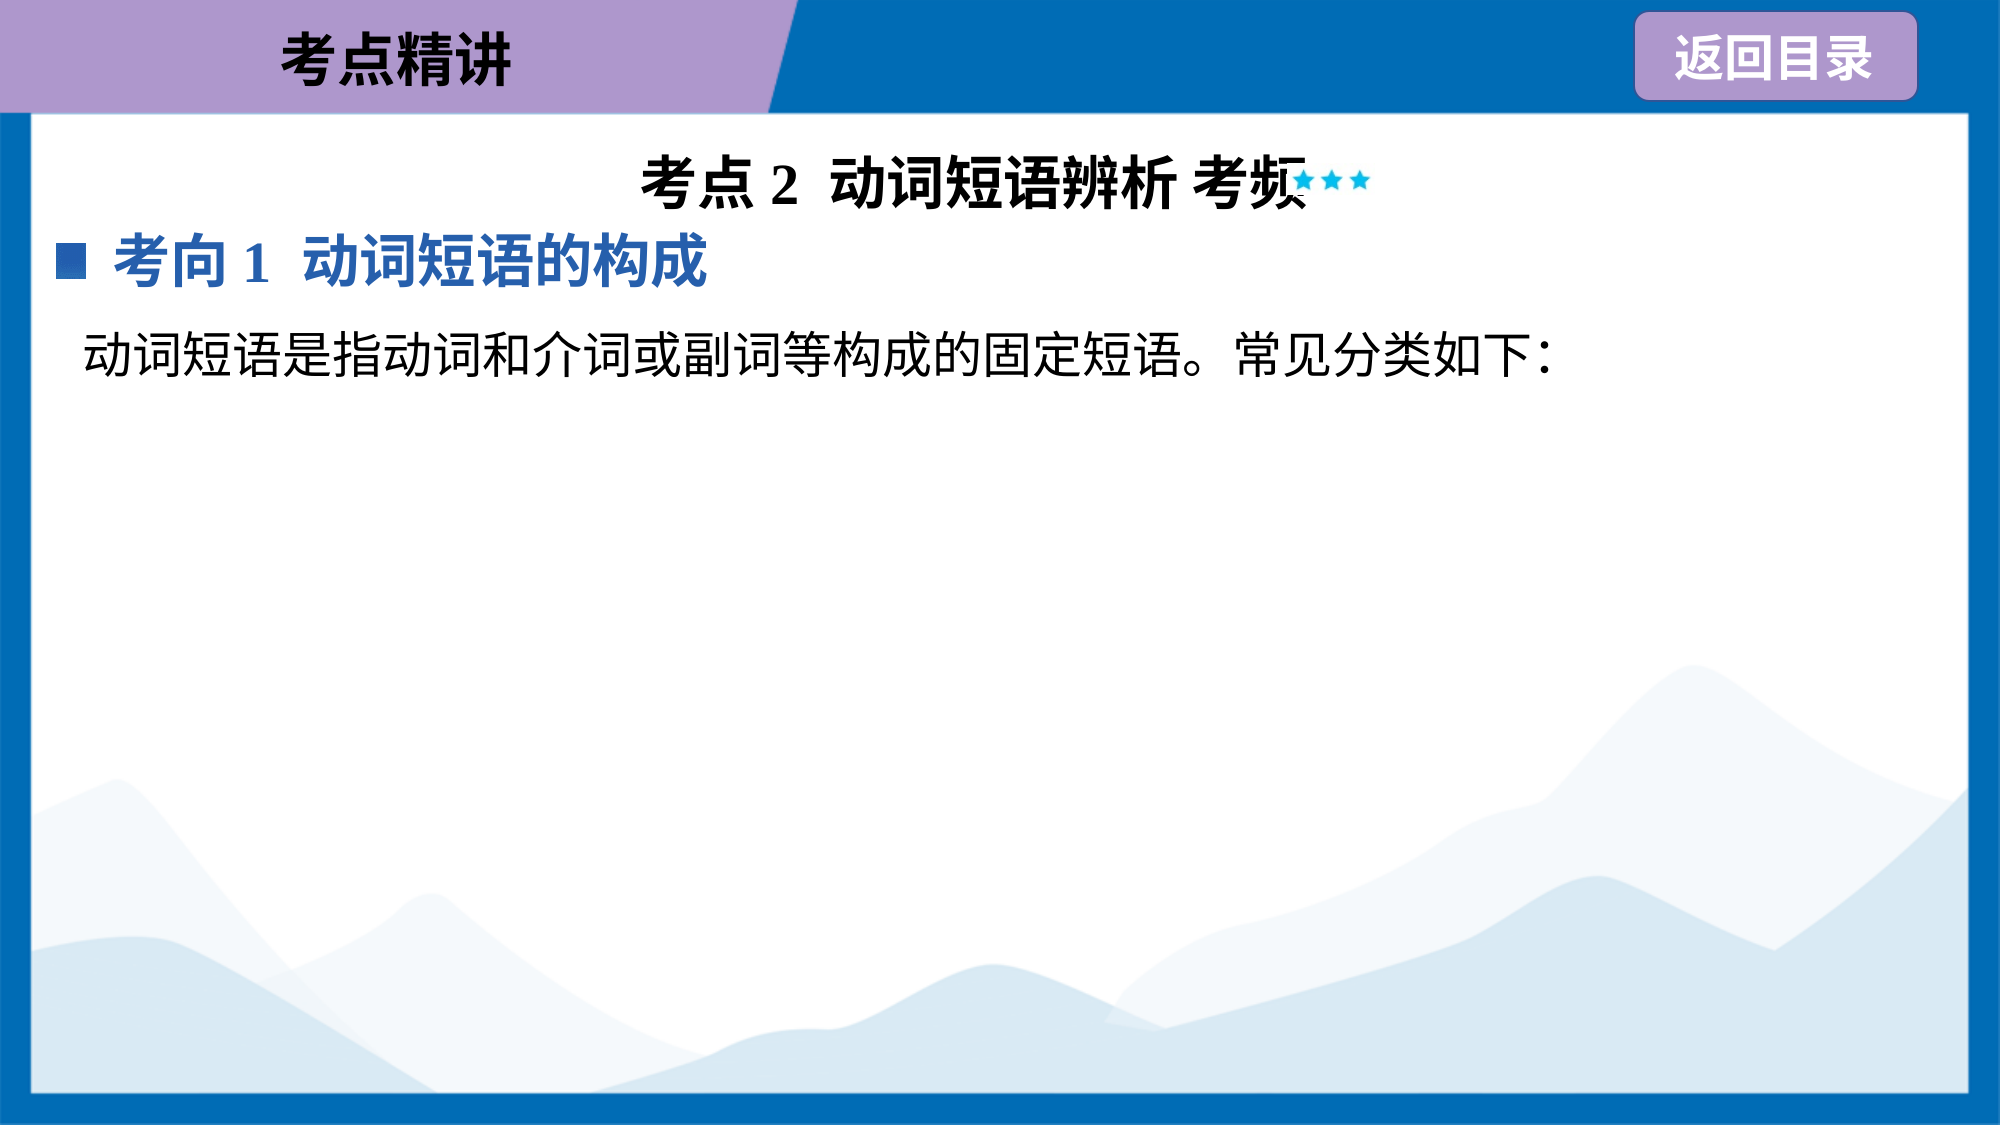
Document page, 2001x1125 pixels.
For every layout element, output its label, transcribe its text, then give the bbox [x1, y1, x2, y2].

picture [0, 0, 2000, 1125]
text_box 考向1 动词短语的构成 [112, 223, 1917, 294]
text_box 动词短语是指动词和介词或副词等构成的固定短语。常见分类如下： [82, 295, 1917, 374]
text_box 考点2 动词短语辨析 考频 . [82, 144, 1918, 215]
